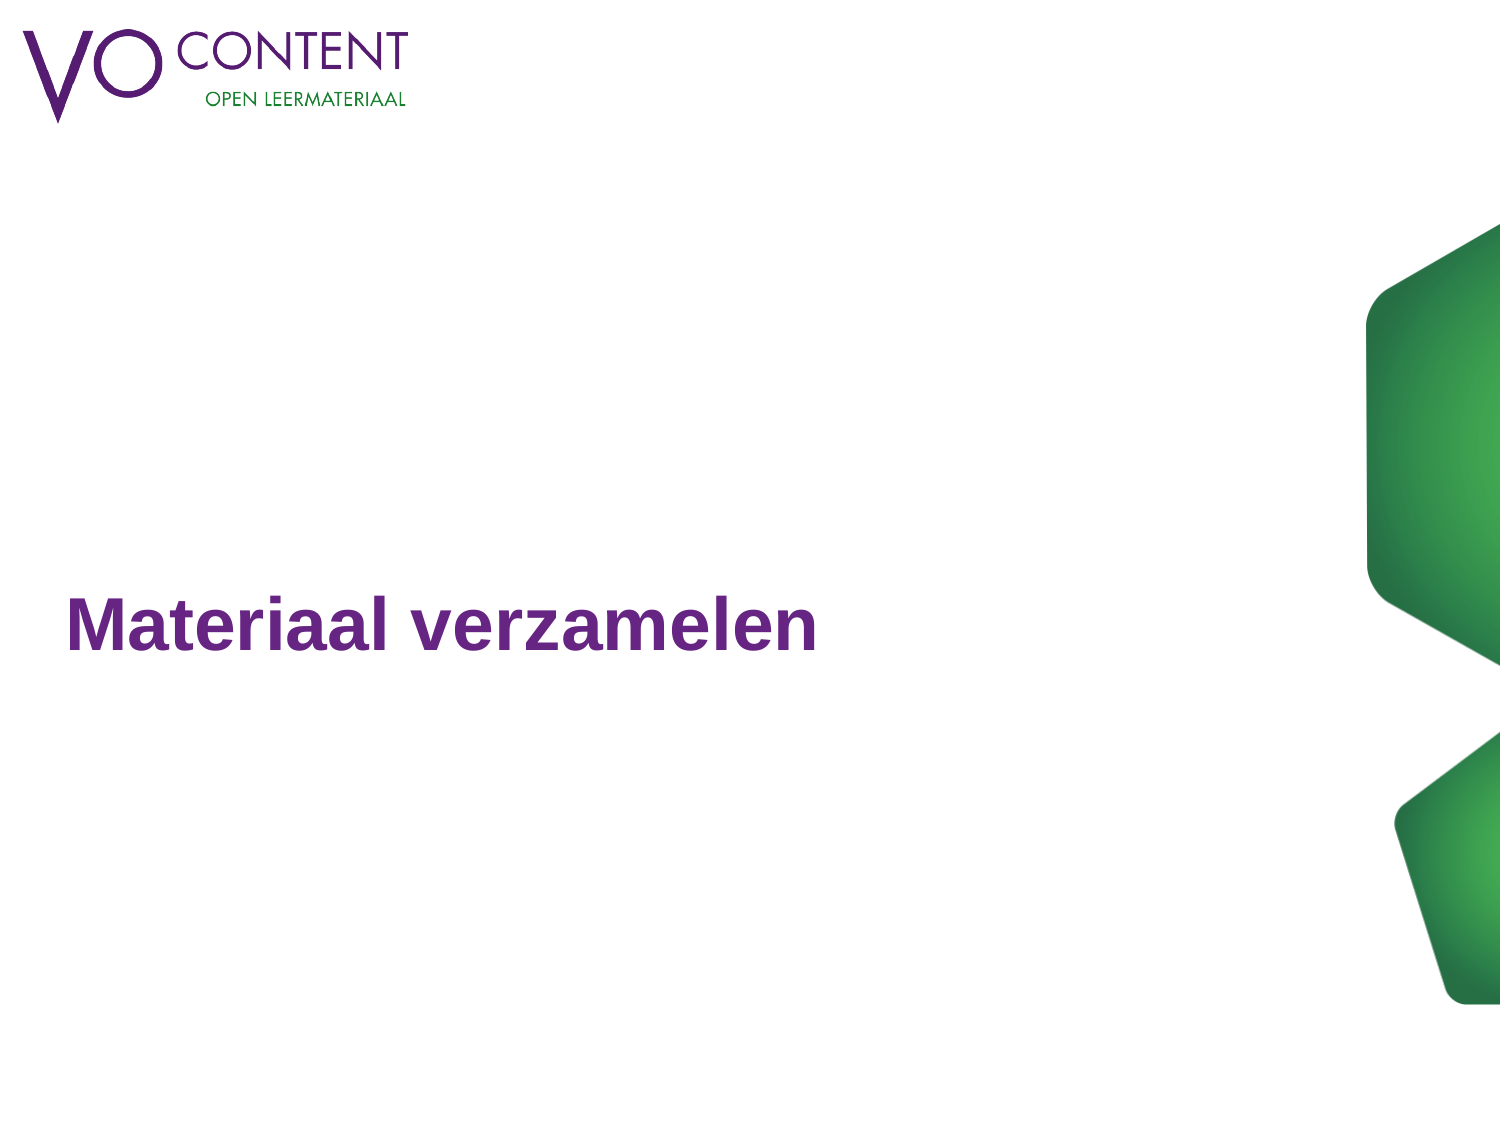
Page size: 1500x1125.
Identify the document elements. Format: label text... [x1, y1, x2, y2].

picture [22, 29, 408, 124]
picture [1366, 222, 1500, 1005]
title Materiaal verzamelen [50, 535, 1331, 797]
